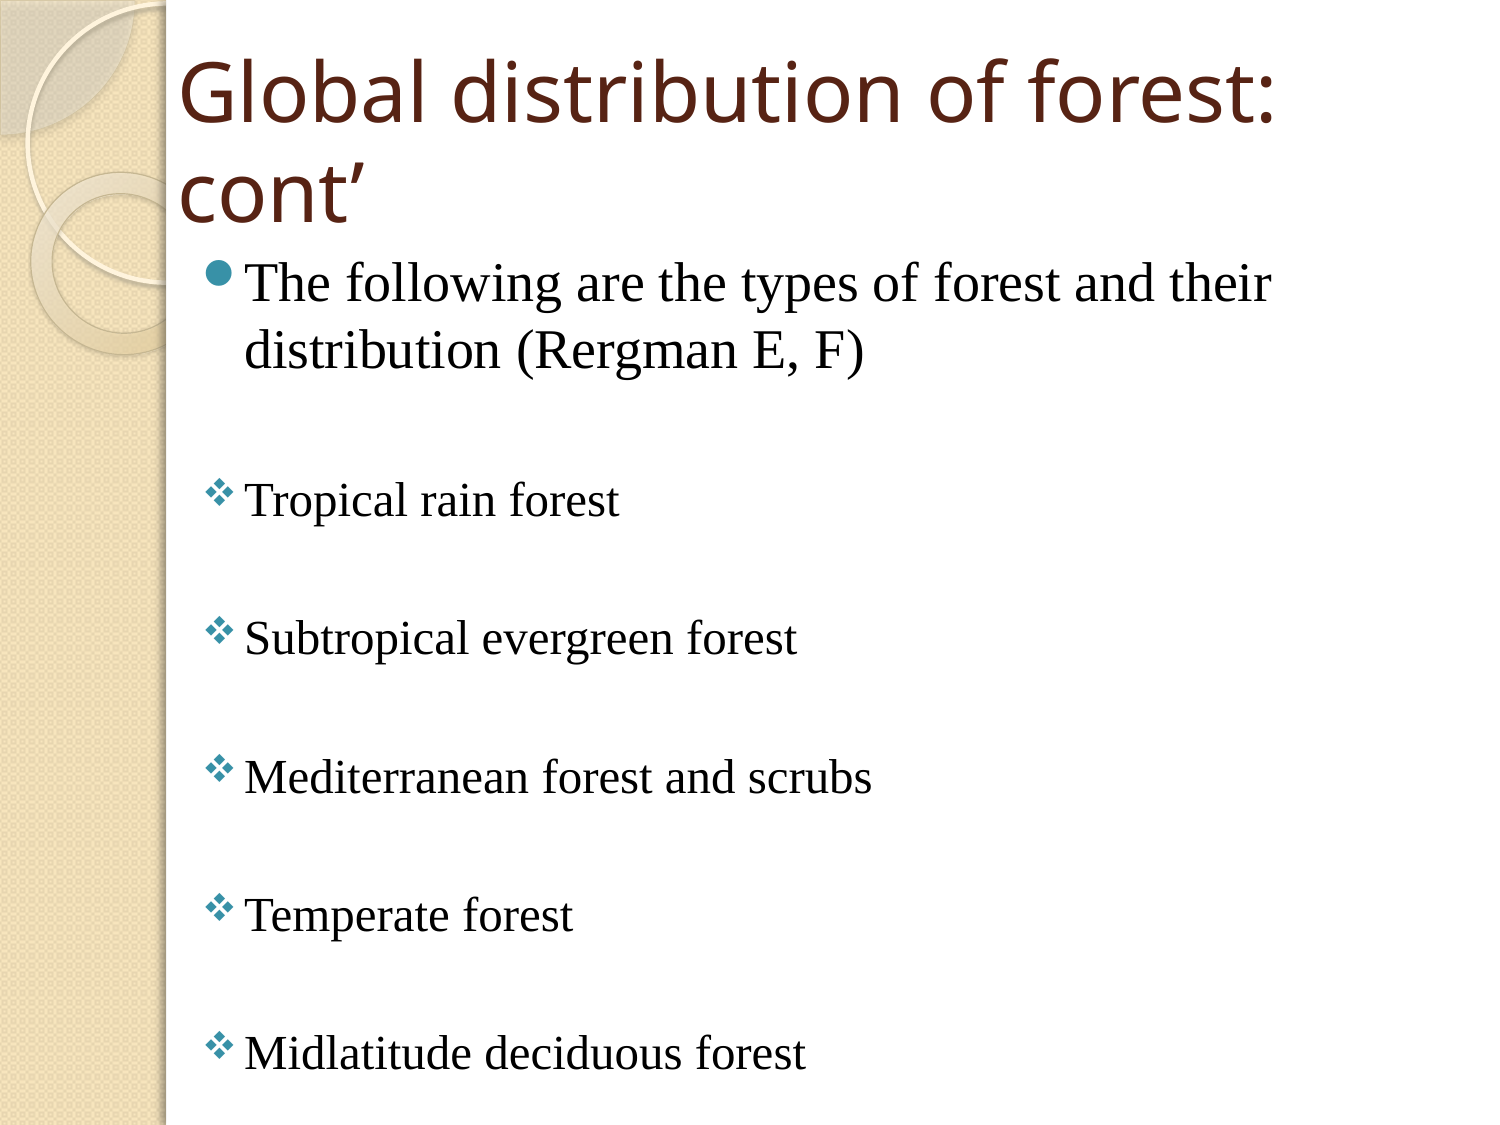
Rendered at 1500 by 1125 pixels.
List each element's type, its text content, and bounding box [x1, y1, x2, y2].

list The following are the types of forest and their distribution (Rergman E, F) Tropical rain forest Subtropical evergreen forest Mediterranean forest and scrubs Temperate forest Midlatitude deciduous forest [174, 237, 1466, 1088]
title Global distribution of forest: cont’ [162, 45, 1466, 233]
